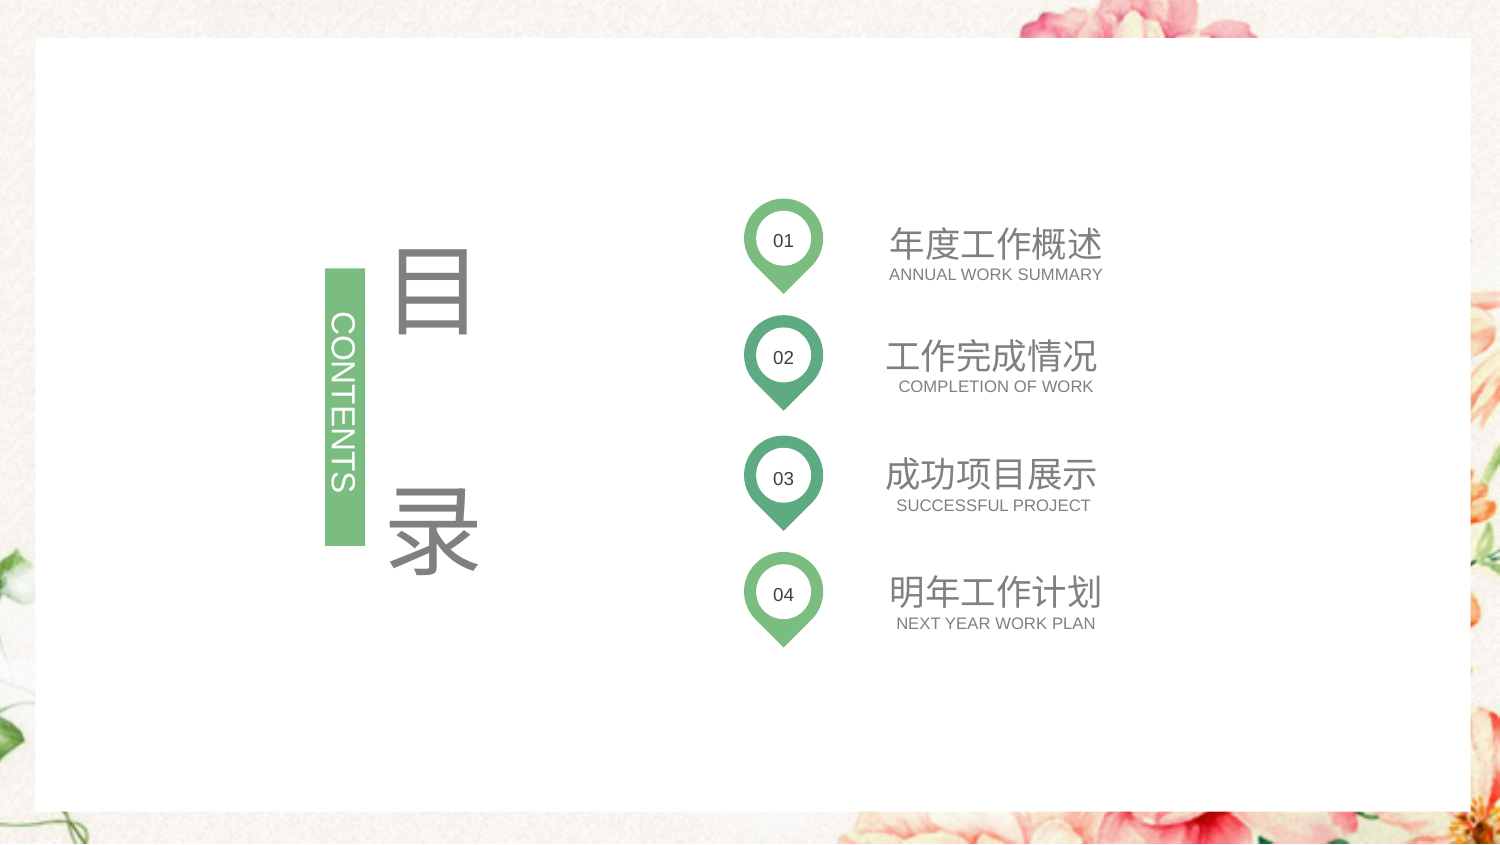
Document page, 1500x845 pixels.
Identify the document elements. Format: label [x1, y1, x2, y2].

text_box [743, 198, 824, 278]
text_box [743, 551, 824, 632]
text_box [743, 435, 824, 515]
text_box [743, 314, 824, 395]
picture [0, 0, 1500, 844]
